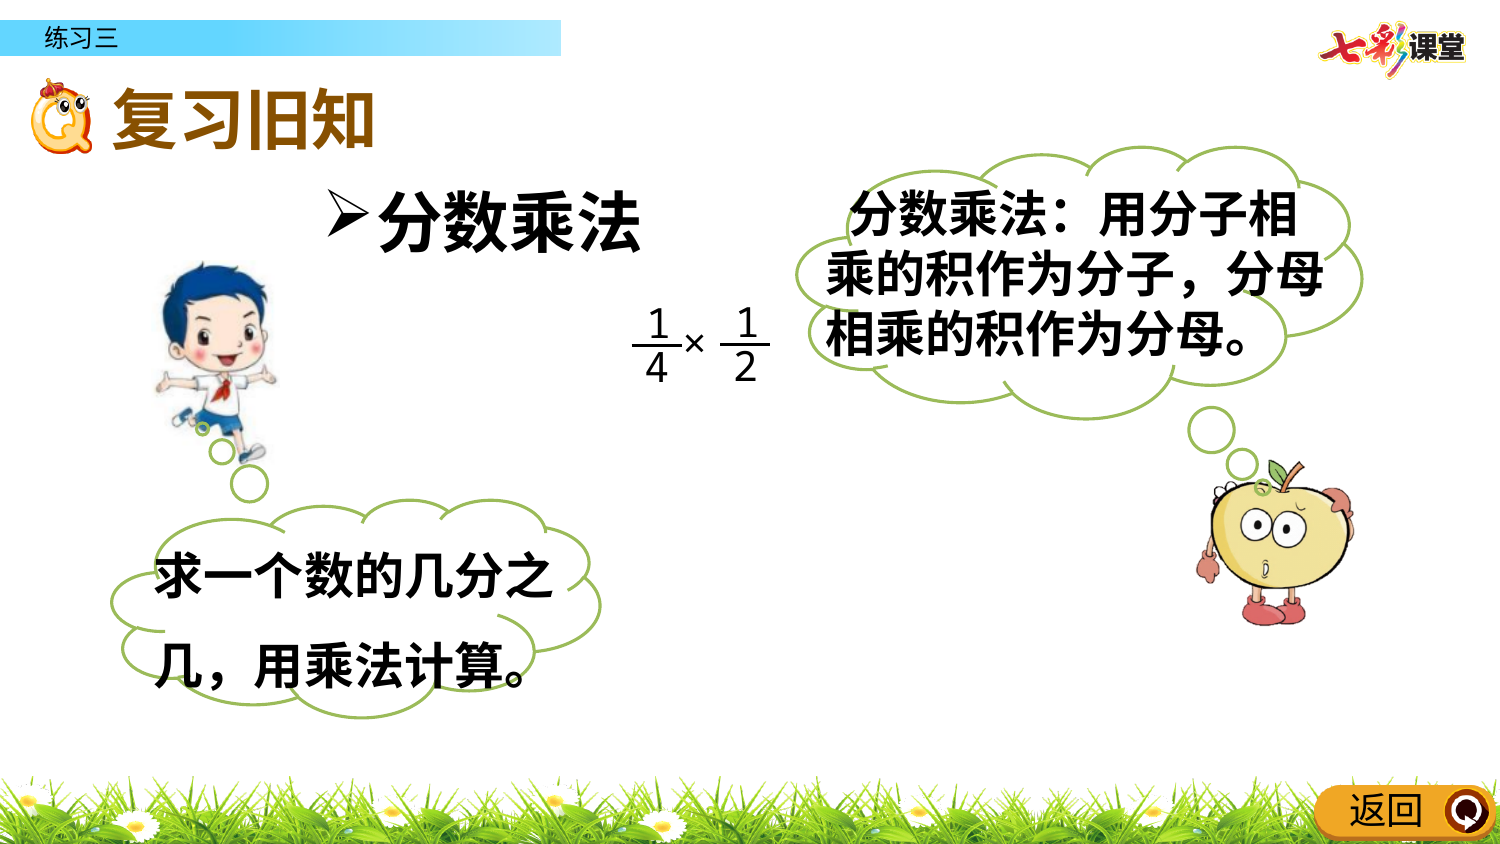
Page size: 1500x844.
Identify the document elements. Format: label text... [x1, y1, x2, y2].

text_box [374, 498, 446, 507]
text_box 复习旧知 [100, 72, 404, 164]
picture [1316, 20, 1468, 80]
picture [150, 260, 280, 467]
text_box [719, 288, 774, 399]
picture [1185, 457, 1363, 635]
text_box [109, 573, 139, 674]
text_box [796, 146, 1362, 419]
text_box 求一个数的几分之几，用乘法计算。 [139, 507, 611, 702]
text_box [300, 702, 423, 721]
text_box [229, 475, 270, 505]
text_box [630, 289, 685, 400]
picture [0, 776, 1500, 844]
text_box [453, 498, 529, 507]
text_box [216, 702, 291, 707]
text_box × [688, 309, 714, 375]
picture [31, 78, 92, 154]
text_box 分数乘法 [308, 173, 784, 269]
